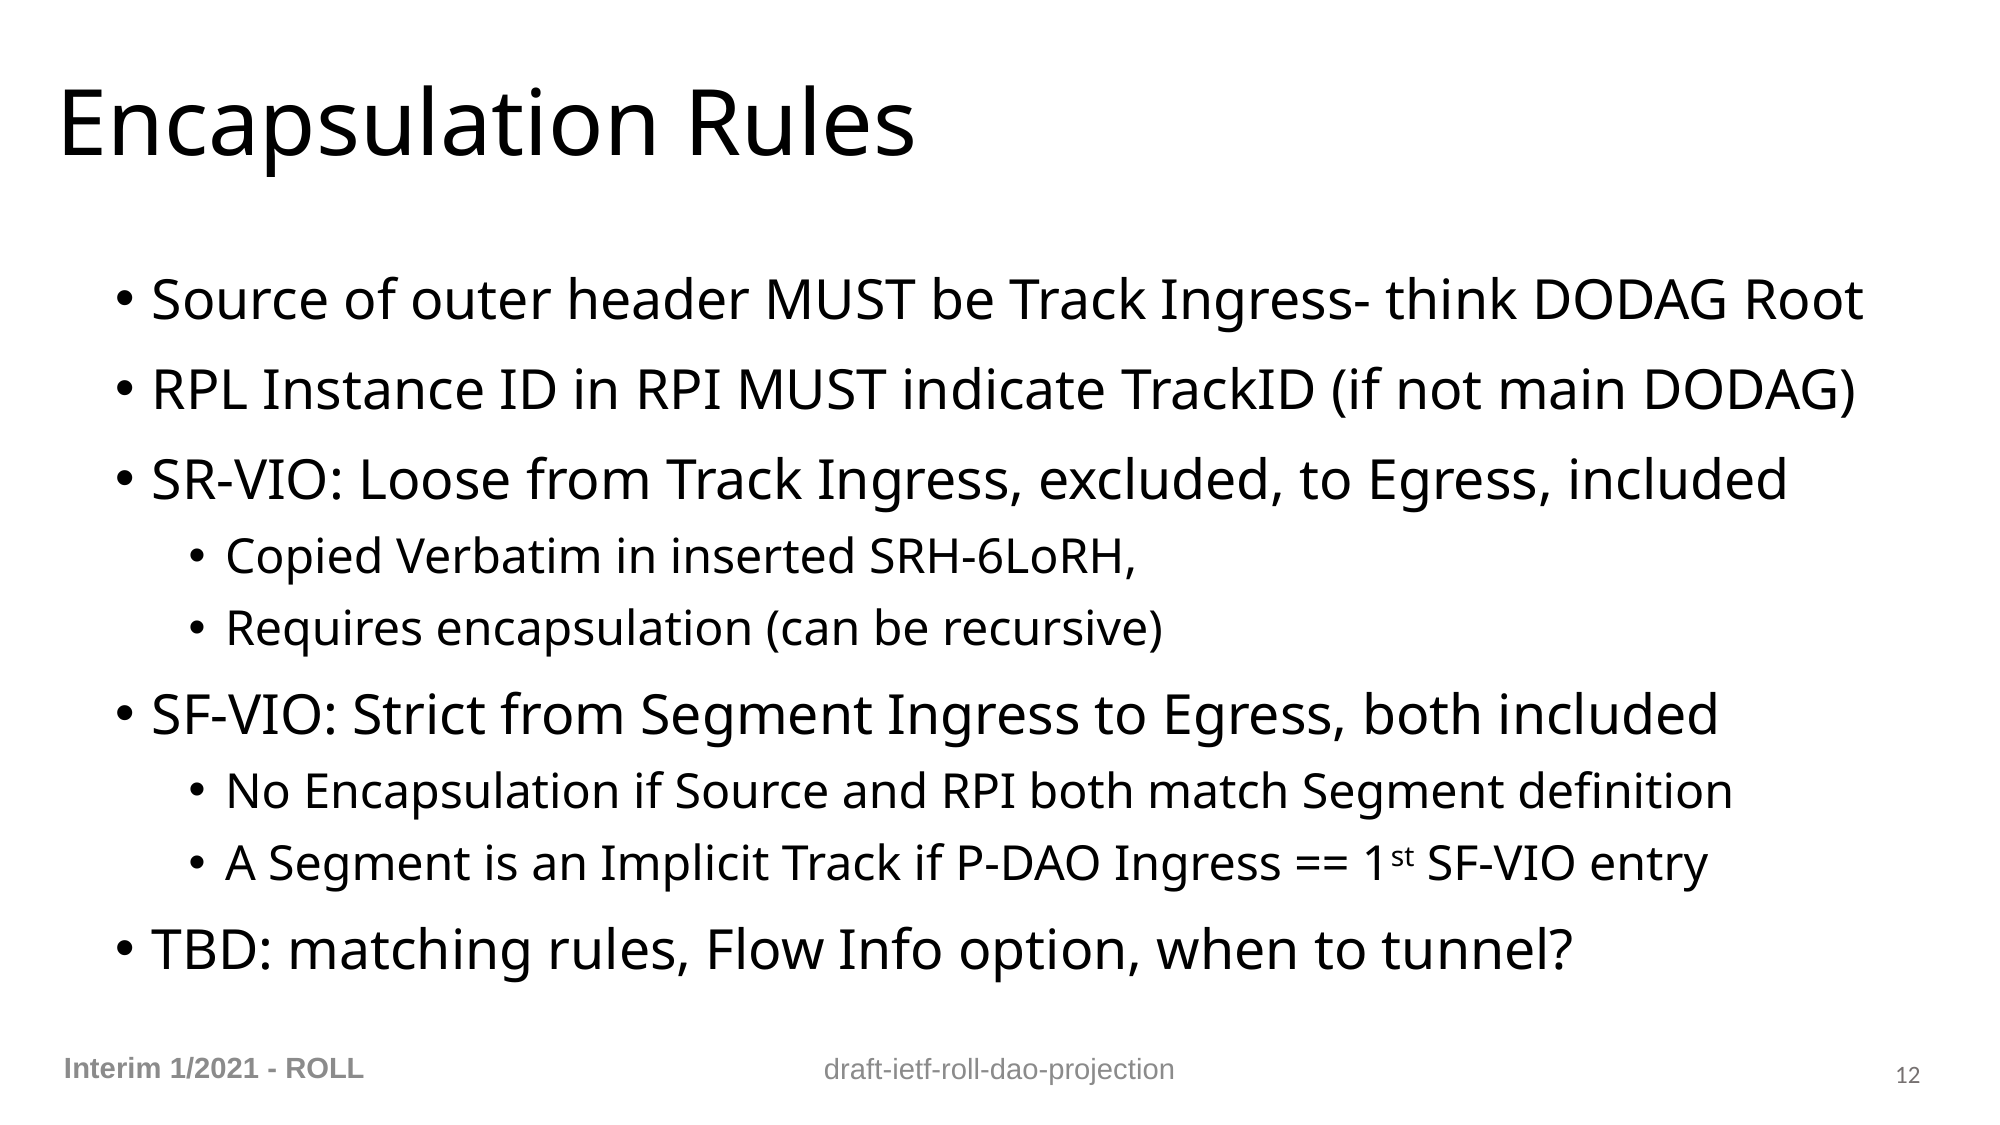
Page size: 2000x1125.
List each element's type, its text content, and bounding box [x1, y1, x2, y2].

title Encapsulation Rules [41, 16, 1767, 235]
list Source of outer header MUST be Track Ingress- think DODAG Root RPL Instance ID in RPI MUST indicate TrackID (if not main DODAG) SR-VIO: Loose from Track Ingress, excluded, to Egress, included Copied Verbatim in inserted SRH-6LoRH, Requires encapsulation (can be recursive) SF-VIO: Strict from Segment Ingress to Egress, both included No Encapsulation if Source and RPI both match Segment definition A Segment is an Implicit Track if P-DAO Ingress == 1st SF-VIO entry TBD: matching rules, Flow Info option, when to tunnel? [100, 249, 1947, 998]
